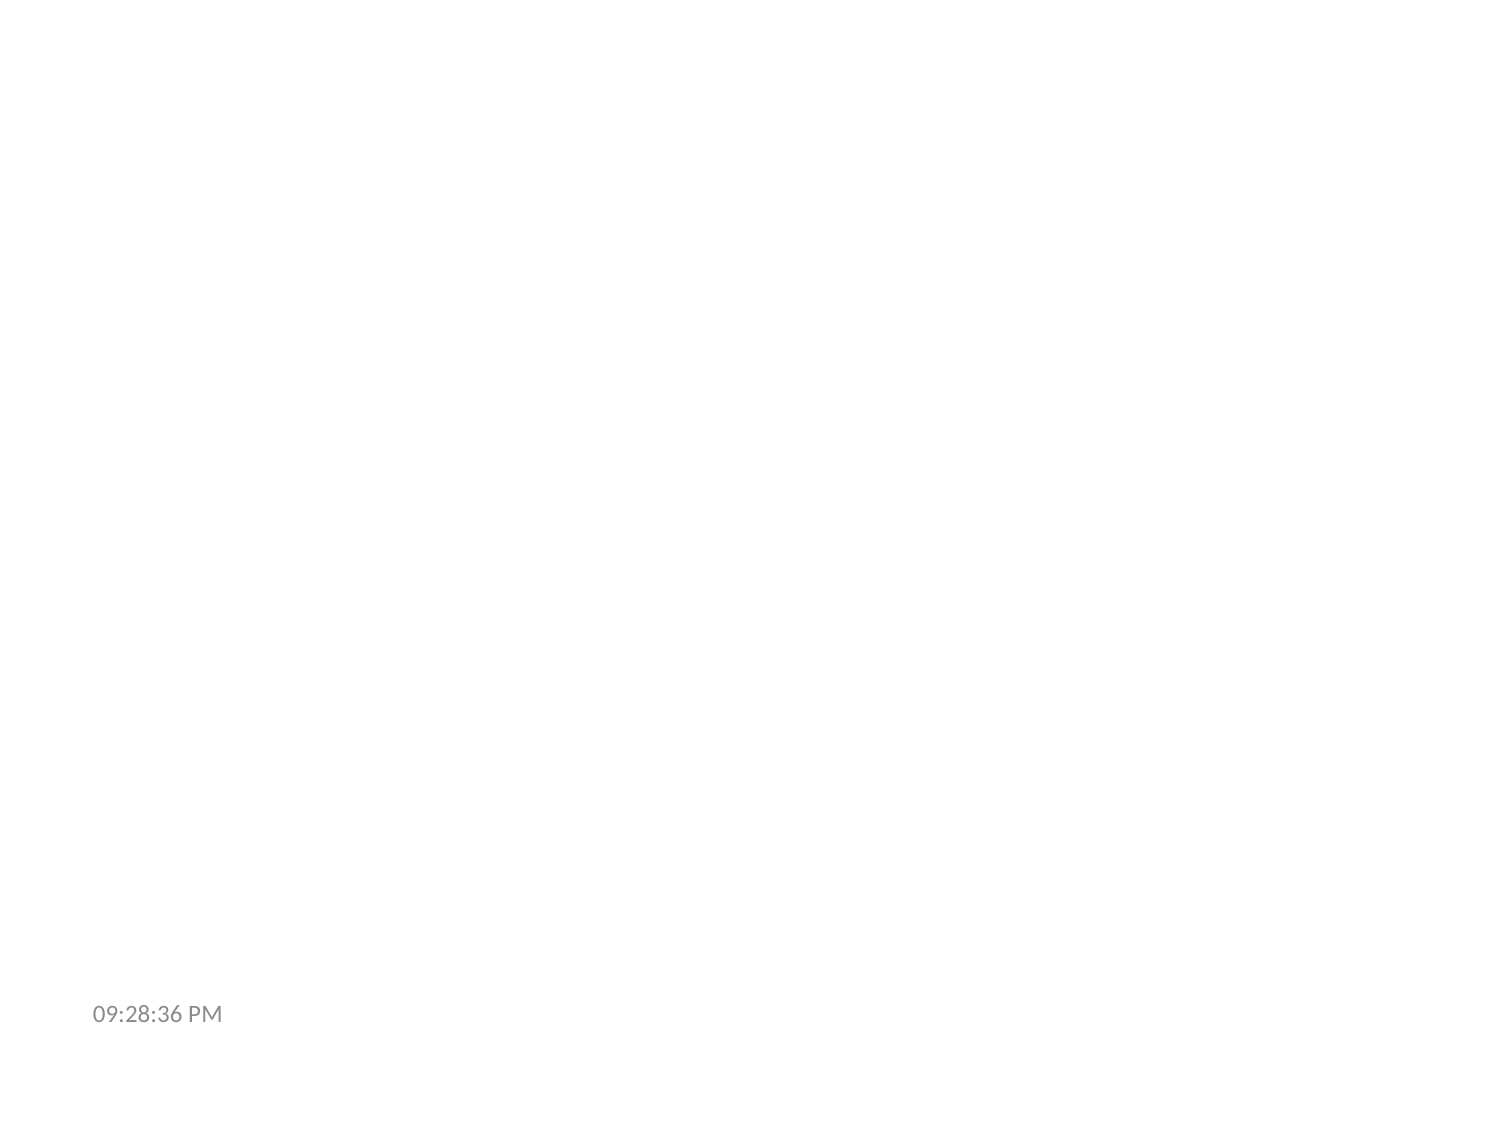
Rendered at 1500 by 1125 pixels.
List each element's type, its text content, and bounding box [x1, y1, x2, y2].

text_box 3:35:09 PM [77, 982, 428, 1043]
